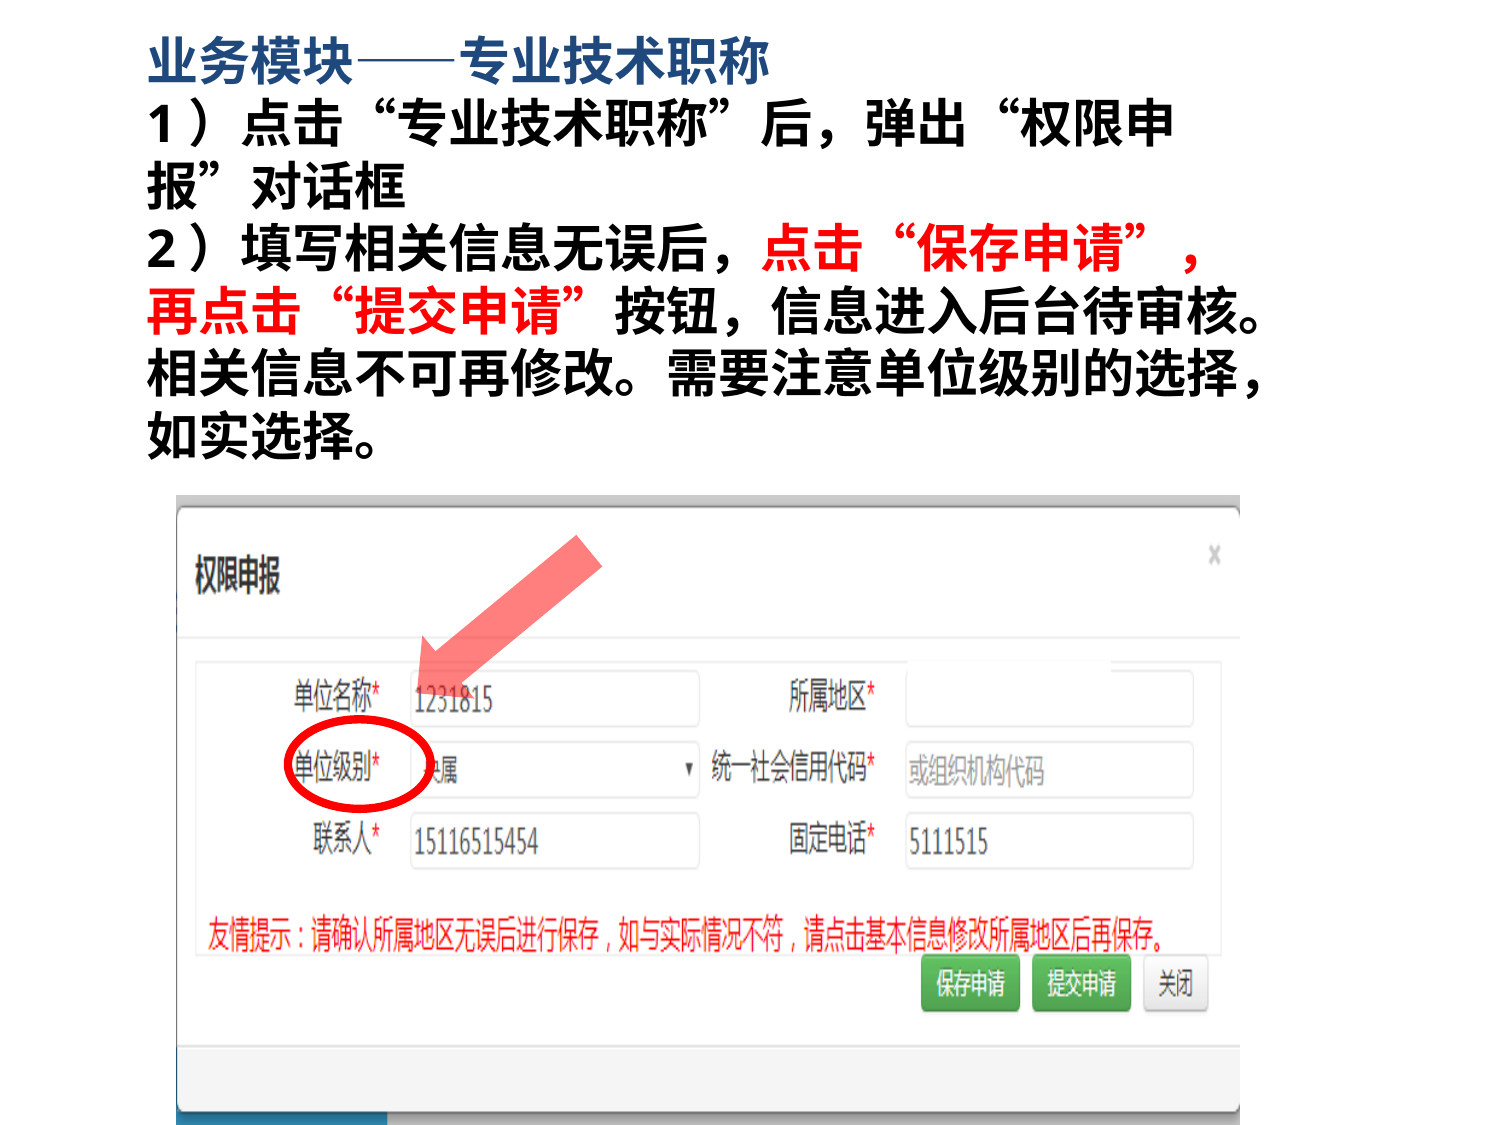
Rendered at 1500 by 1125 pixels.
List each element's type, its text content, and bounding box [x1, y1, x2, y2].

text_box 业务模块——专业技术职称 1）点击“专业技术职称”后，弹出“权限申报”对话框 2）填写相关信息无误后，点击“保存申请”，再点击“提交申请”按钮，信息进入后台待审核。相关信息不可再修改。需要注意单位级别的选择，如实选择。 [134, 22, 1282, 472]
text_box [176, 495, 1240, 1125]
